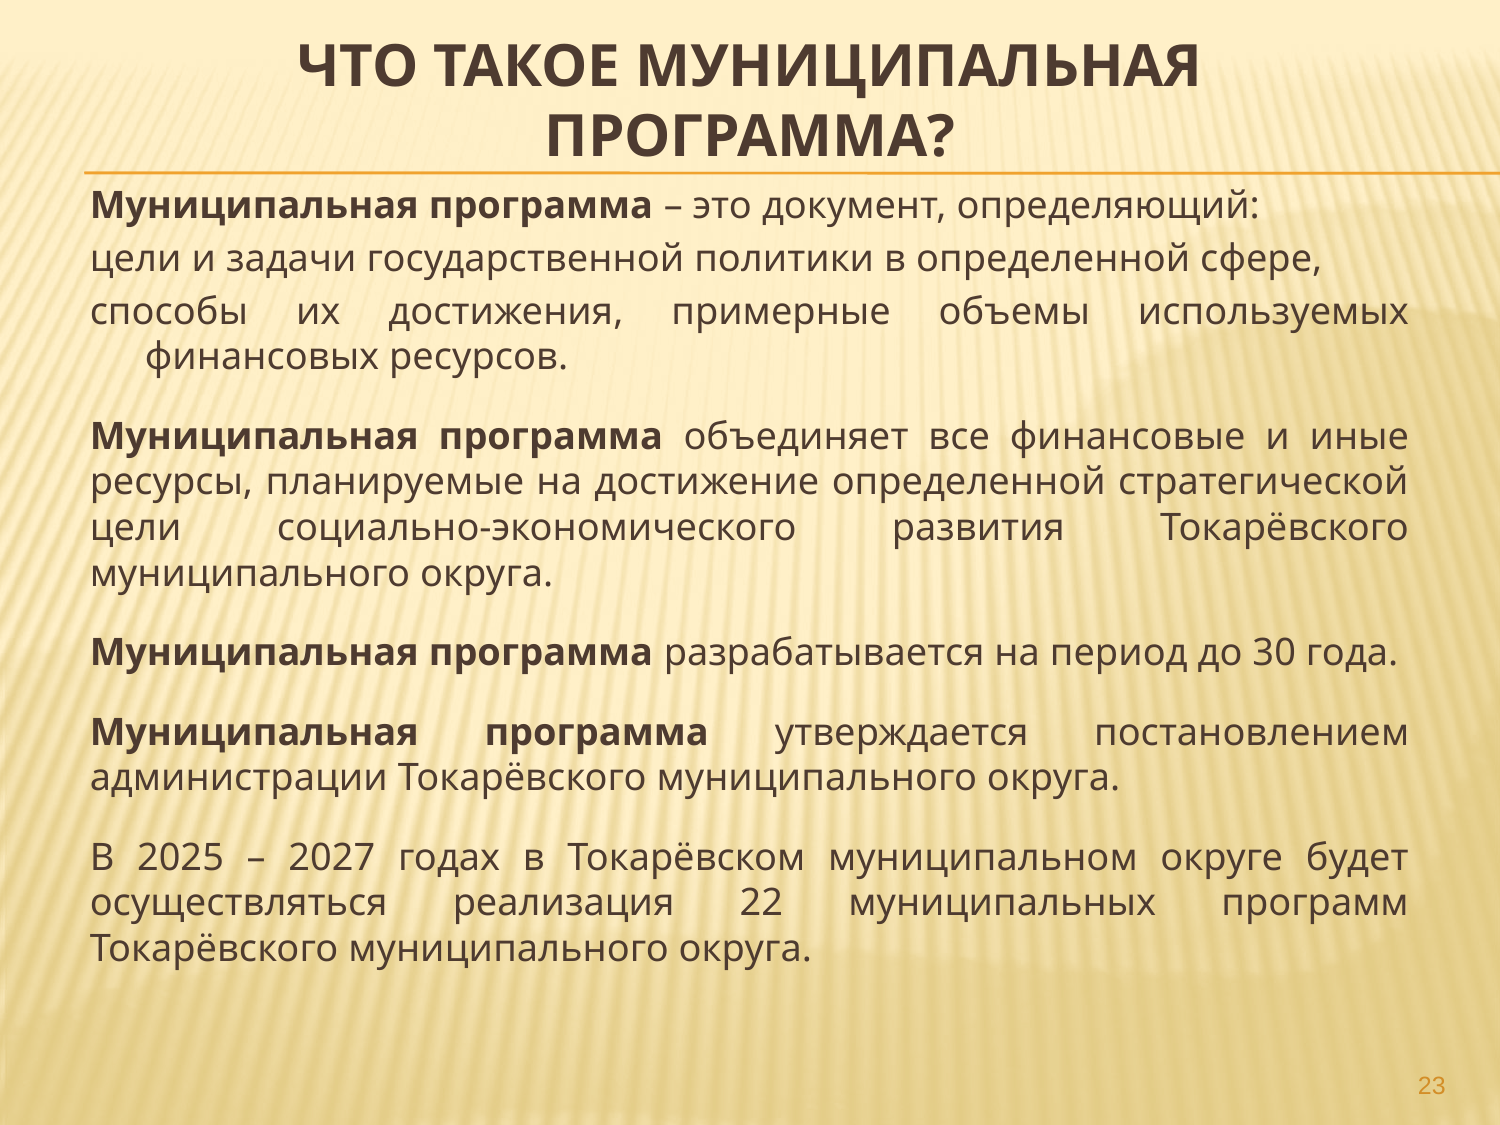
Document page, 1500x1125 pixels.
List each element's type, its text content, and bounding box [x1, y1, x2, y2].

title Что такое муниципальная программа? [75, 39, 1425, 156]
list Муниципальная программа – это документ, определяющий: цели и задачи государственной политики в определенной сфере, способы их достижения, примерные объемы используемых финансовых ресурсов. Муниципальная программа объединяет все финансовые и иные ресурсы, планируемые на достижение определенной стратегической цели социально-экономического развития Токарёвского муниципального округа. Муниципальная программа разрабатывается на период до 30 года. Муниципальная программа утверждается постановлением администрации Токарёвского муниципального округа. В 2025 – 2027 годах в Токарёвском муниципальном округе будет осуществляться реализация 22 муниципальных программ Токарёвского муниципального округа. [75, 172, 1425, 1005]
slide_number 23 [1369, 1061, 1495, 1103]
